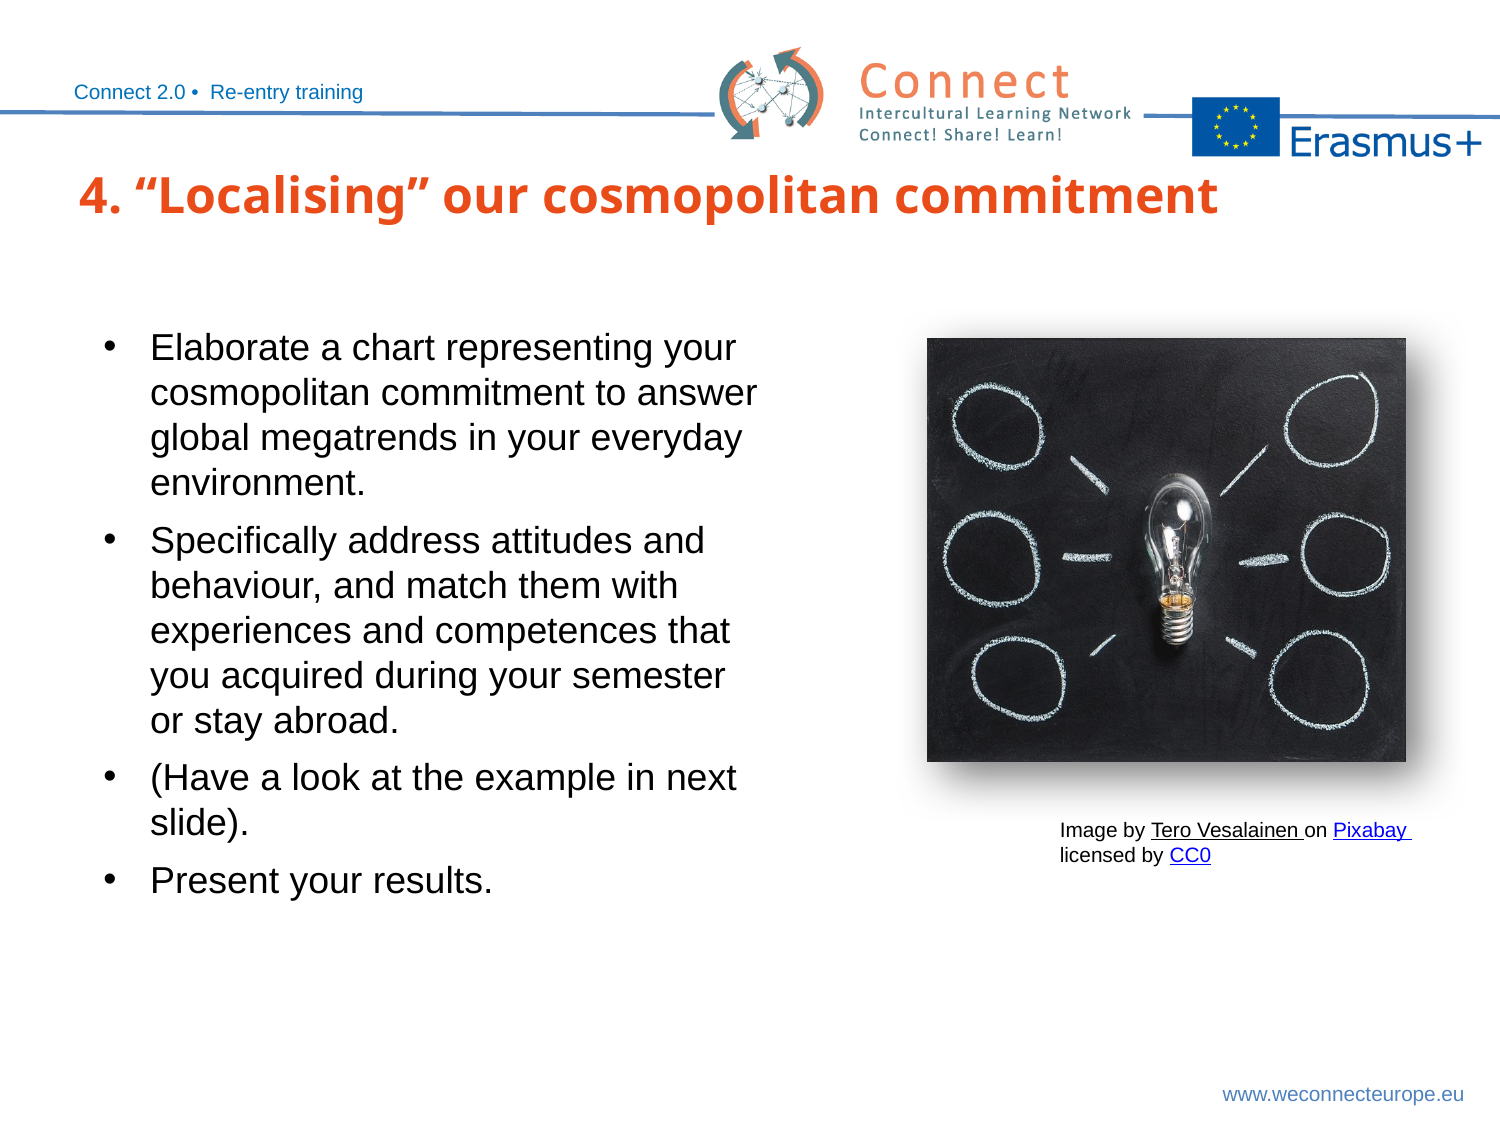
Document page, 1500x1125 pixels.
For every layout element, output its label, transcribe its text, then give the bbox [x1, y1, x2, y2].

text_box 4. “Localising” our cosmopolitan commitment [64, 155, 1306, 231]
text_box Image by Tero Vesalainen on Pixabay licensed by CC0 [1045, 809, 1447, 875]
picture [926, 337, 1407, 763]
text_box Elaborate a chart representing your cosmopolitan commitment to answer global megatrends in your everyday environment. Specifically address attitudes and behaviour, and match them with experiences and competences that you acquired during your semester or stay abroad. (Have a look at the example in next slide). Present your results. [88, 315, 774, 908]
picture [714, 42, 1144, 153]
picture [1175, 80, 1498, 173]
